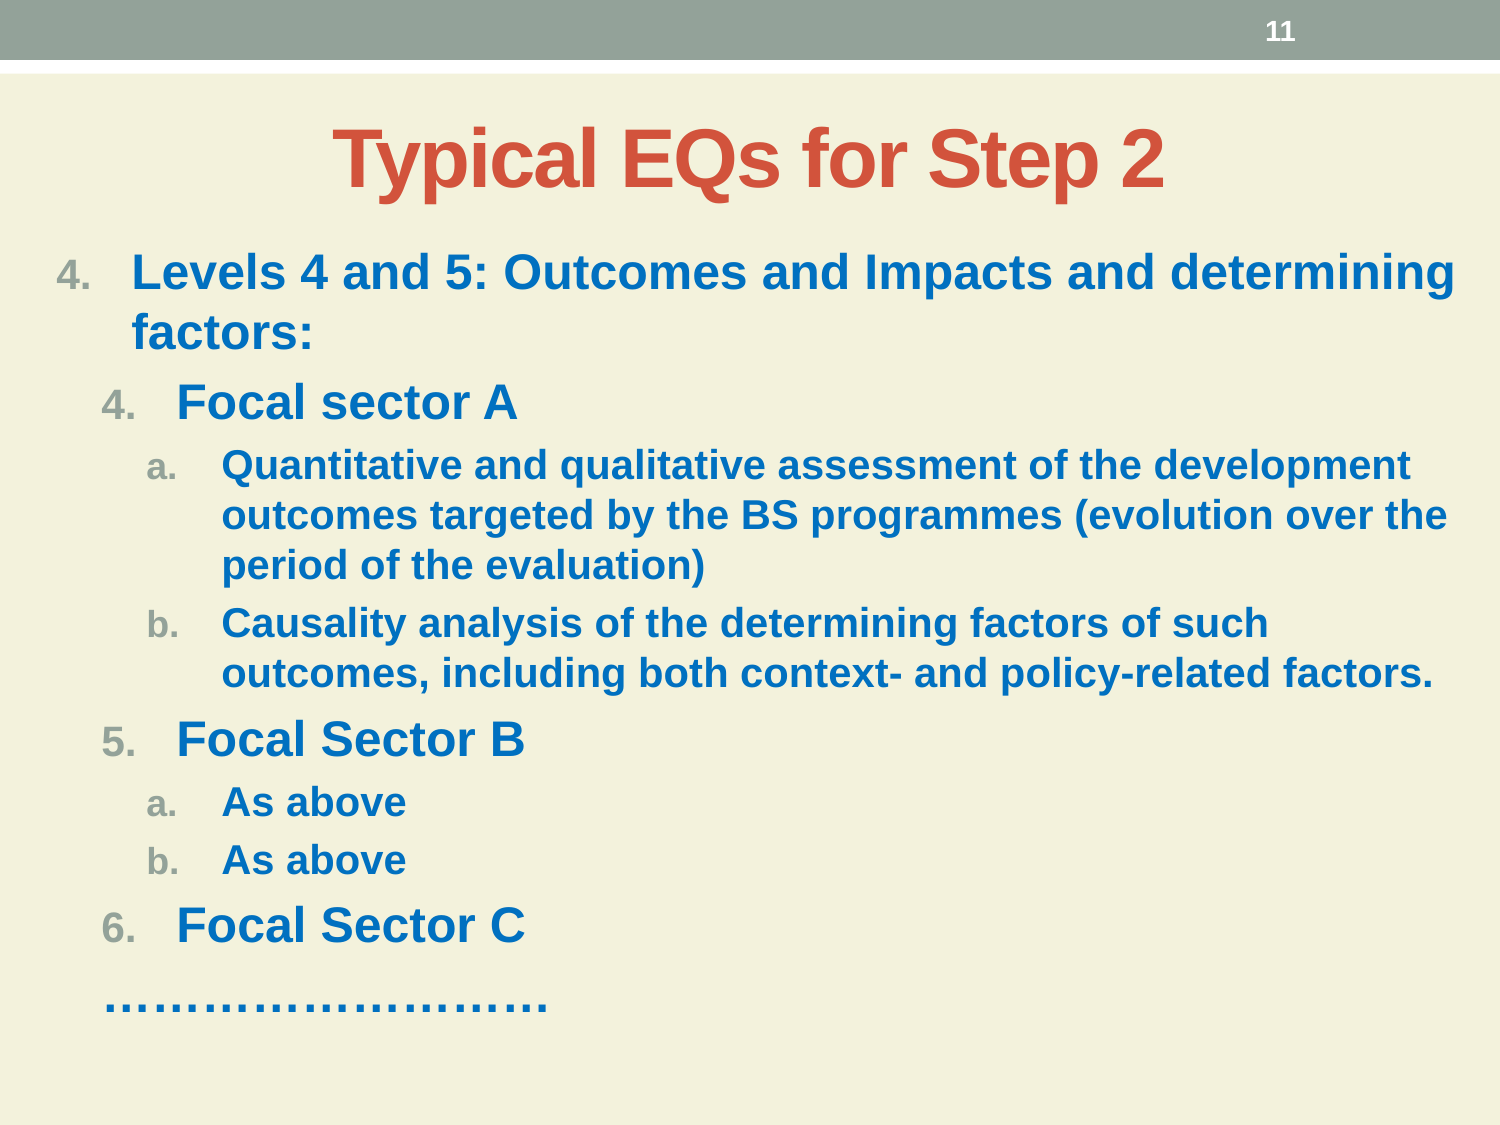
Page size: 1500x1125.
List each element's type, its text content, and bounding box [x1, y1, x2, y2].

slide_number 11 [1250, 3, 1425, 57]
title Typical EQs for Step 2 [75, 87, 1425, 220]
list Levels 4 and 5: Outcomes and Impacts and determining factors: Focal sector A Quantitative and qualitative assessment of the development outcomes targeted by the BS programmes (evolution over the period of the evaluation) Causality analysis of the determining factors of such outcomes, including both context- and policy-related factors. Focal Sector B As above As above Focal Sector C ……………………… [41, 231, 1483, 1032]
